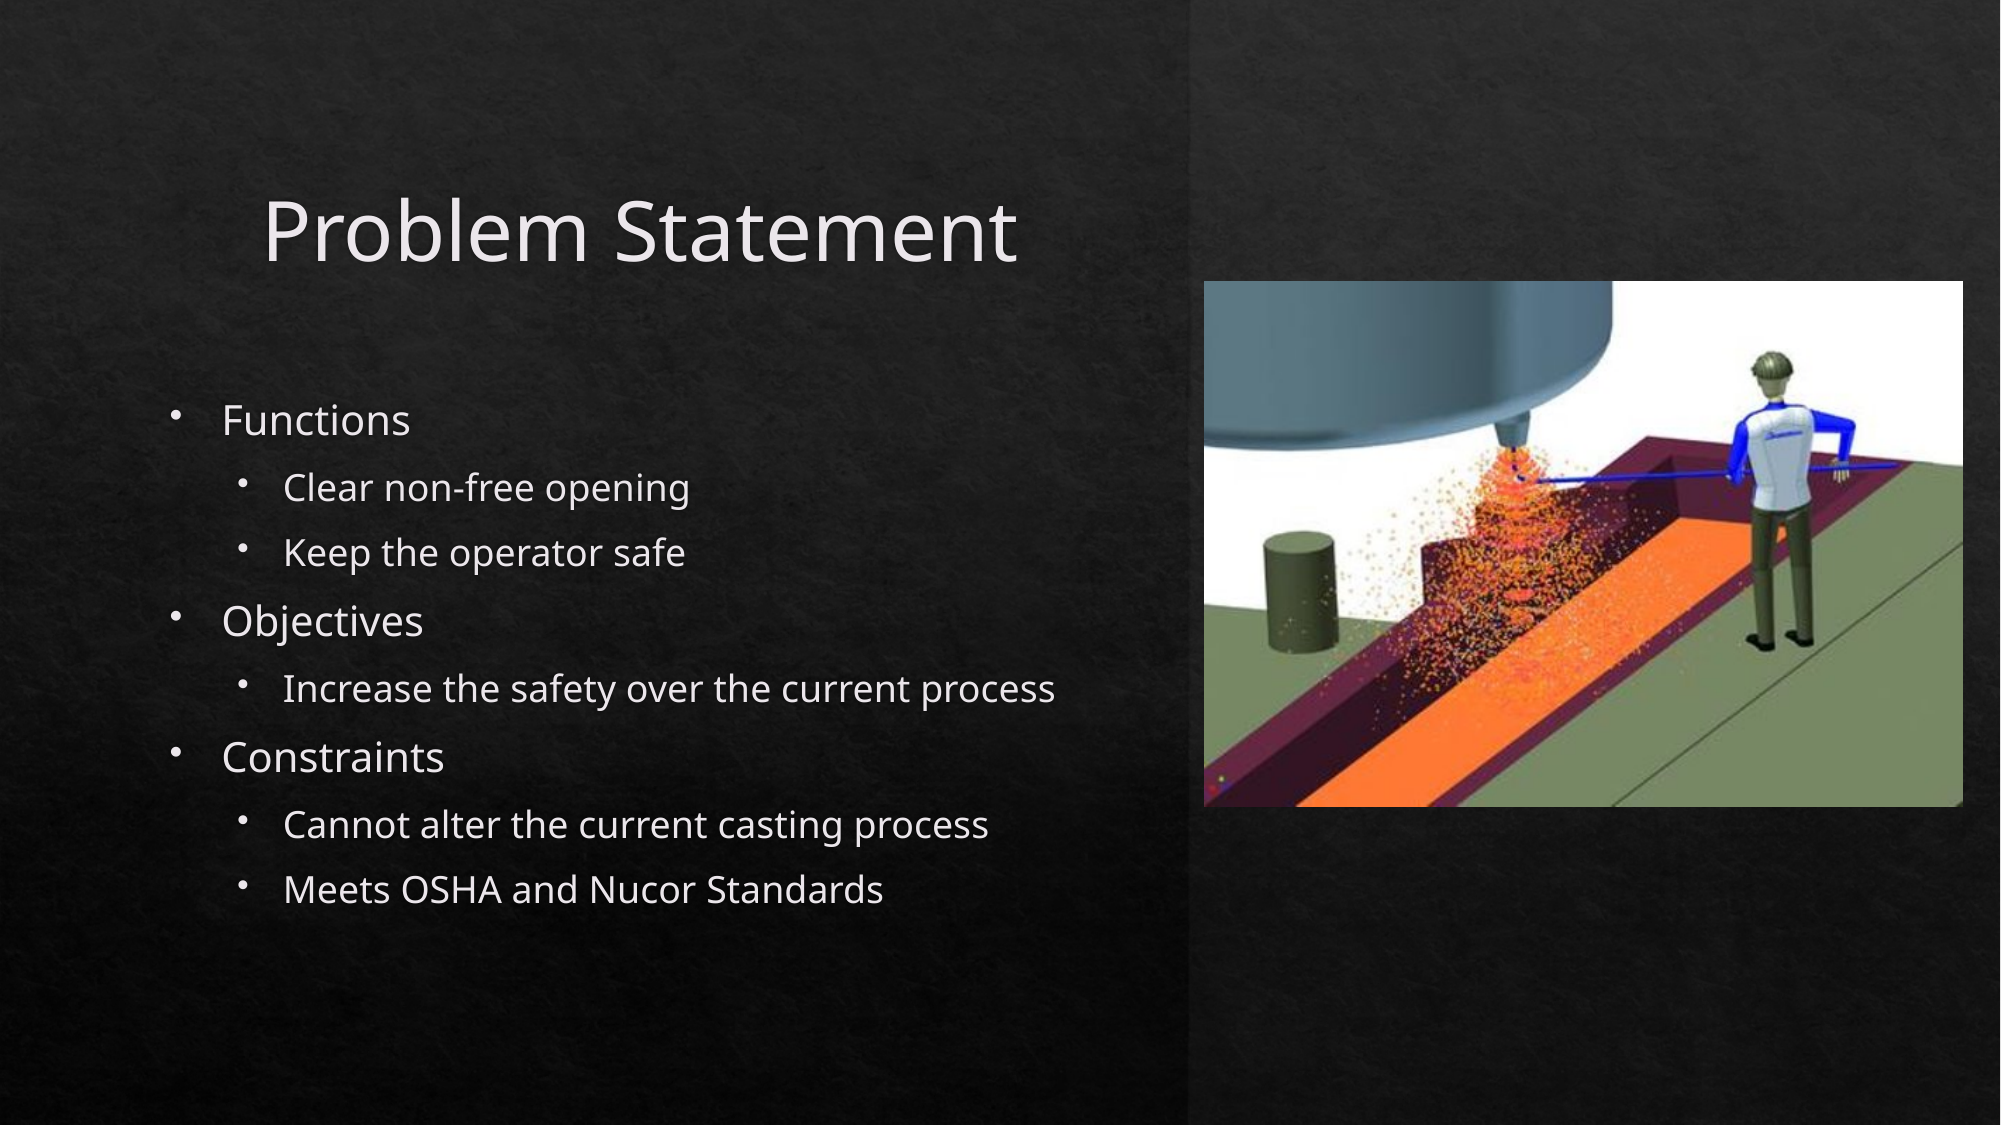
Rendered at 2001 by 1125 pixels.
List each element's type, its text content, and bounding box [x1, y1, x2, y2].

title Problem Statement [149, 99, 1131, 356]
text_box [0, 0, 1181, 1125]
picture [1186, 0, 2000, 1125]
list Functions Clear non-free opening Keep the operator safe Objectives Increase the safety over the current process Constraints Cannot alter the current casting process Meets OSHA and Nucor Standards [149, 386, 1131, 935]
